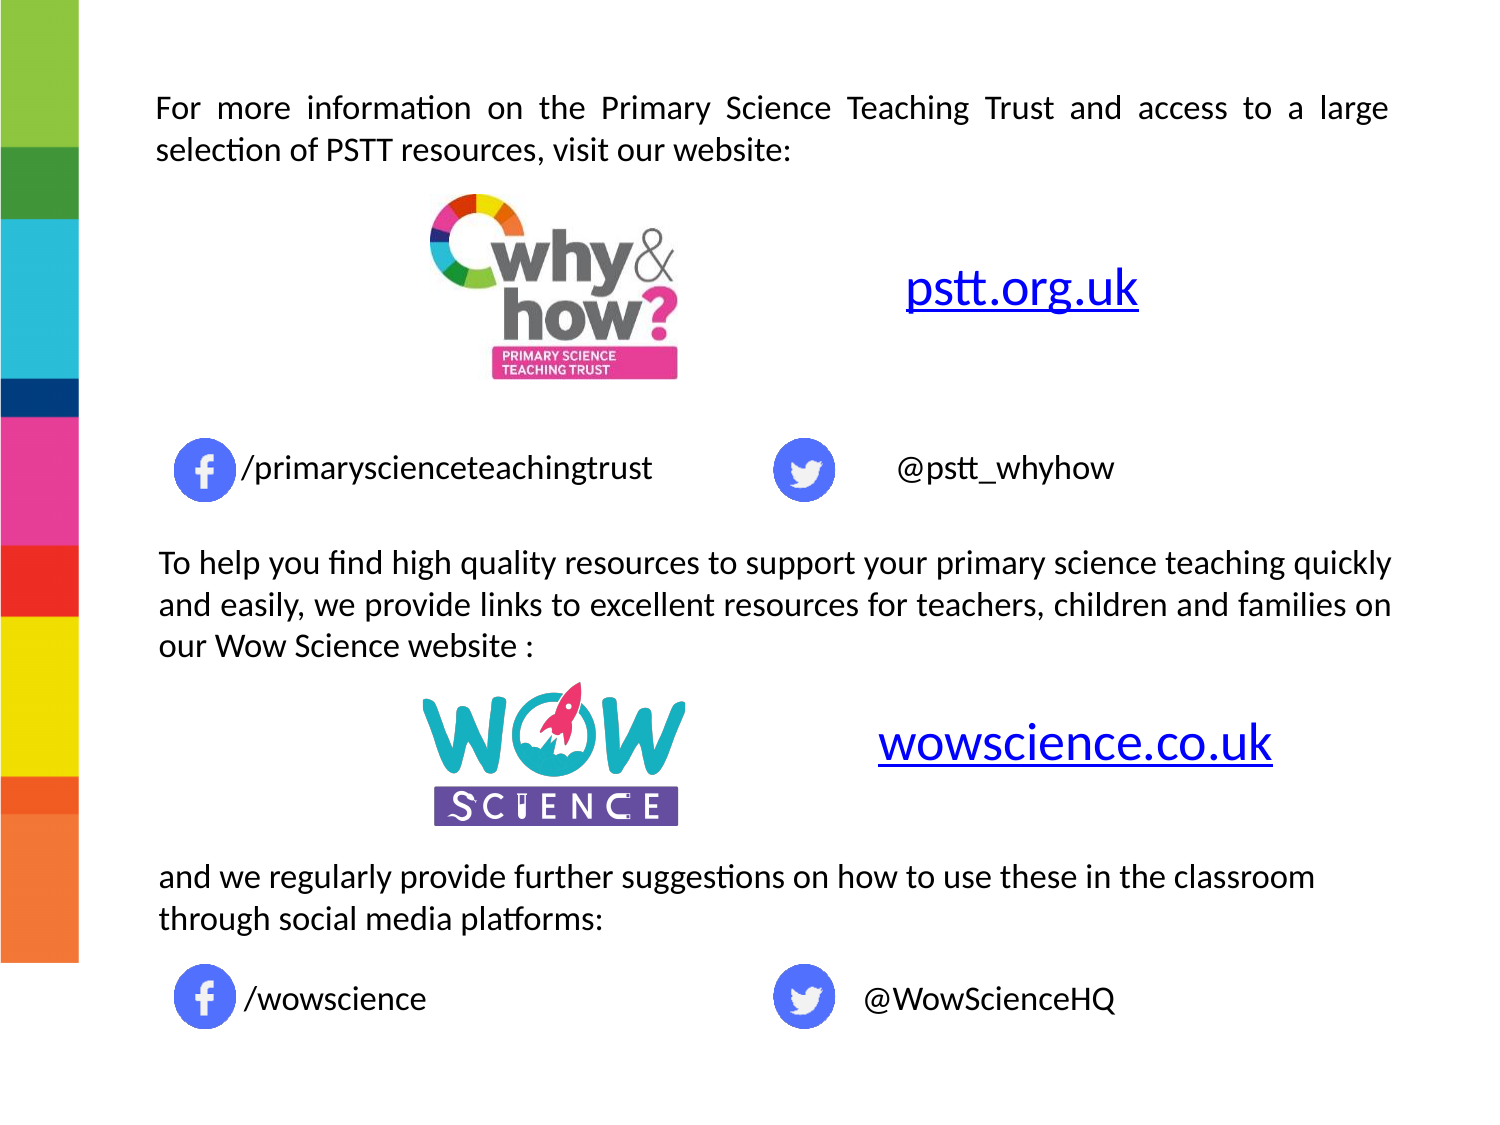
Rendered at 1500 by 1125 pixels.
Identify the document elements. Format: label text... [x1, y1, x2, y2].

text_box For more information on the Primary Science Teaching Trust and access to a large selection of PSTT resources, visit our website: pstt.org.uk /primaryscienceteachingtrust @pstt_whyhow [140, 77, 1405, 494]
text_box To help you find high quality resources to support your primary science teaching quickly and easily, we provide links to excellent resources for teachers, children and families on our Wow Science website : wowscience.co.uk and we regularly provide further suggestions on how to use these in the classroom through social media platforms: /wowscience @WowScienceHQ [143, 532, 1408, 1026]
picture [429, 194, 679, 381]
picture [173, 963, 237, 1030]
picture [422, 682, 686, 826]
picture [772, 963, 837, 1030]
picture [772, 437, 837, 503]
picture [173, 437, 237, 503]
picture [1, 0, 78, 962]
